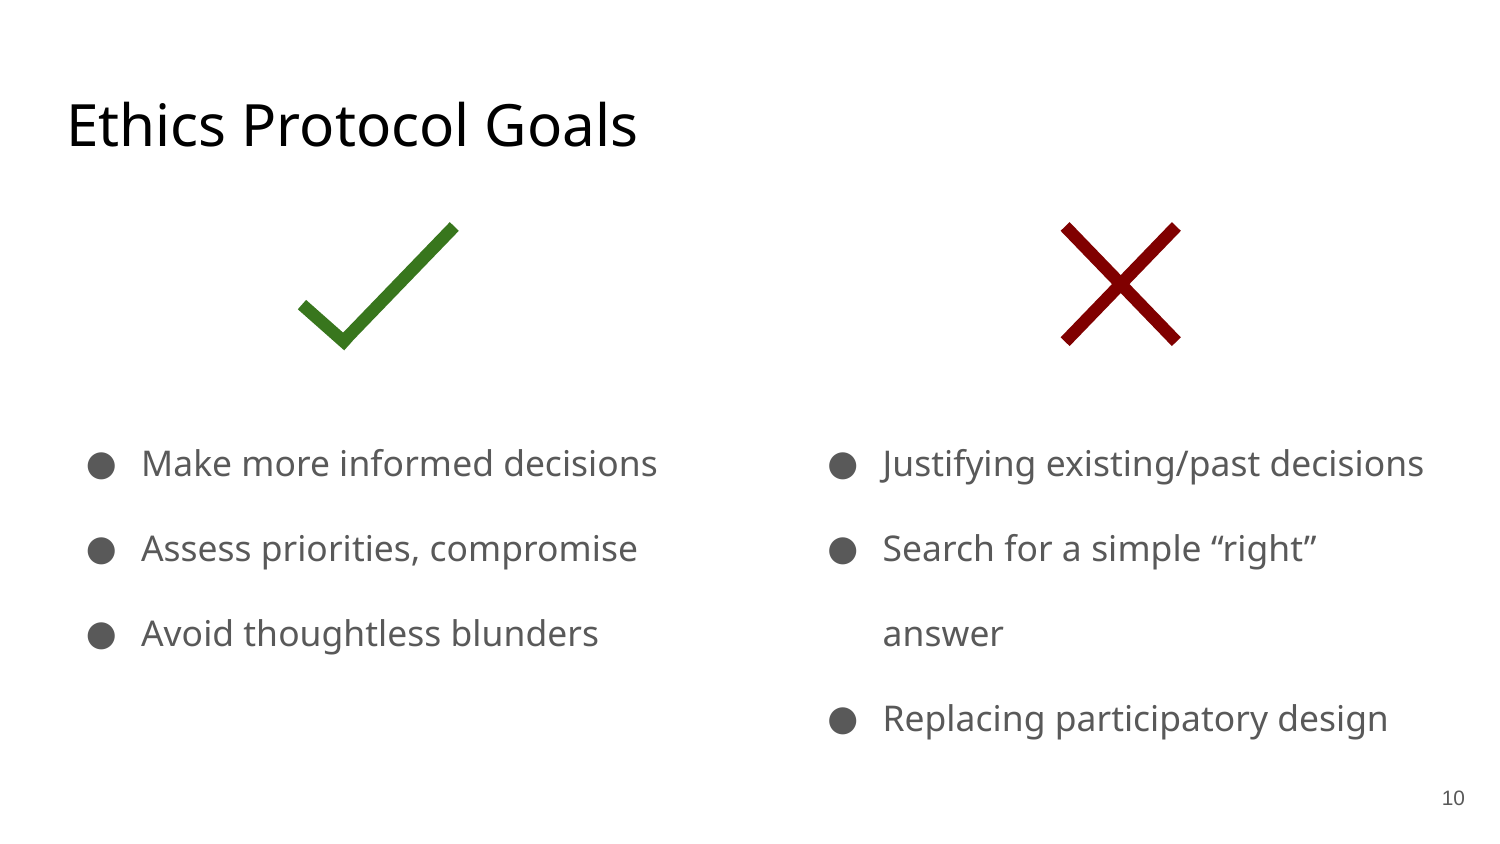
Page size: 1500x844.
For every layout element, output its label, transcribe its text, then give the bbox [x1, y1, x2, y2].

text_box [301, 304, 338, 346]
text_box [1064, 226, 1177, 342]
slide_number 10 [1389, 764, 1480, 830]
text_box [342, 226, 455, 342]
title Ethics Protocol Goals [51, 72, 1449, 167]
list Make more informed decisions Assess priorities, compromise Avoid thoughtless blunders [51, 189, 708, 750]
list Justifying existing/past decisions Search for a simple “right” answer Replacing participatory design [792, 189, 1449, 750]
